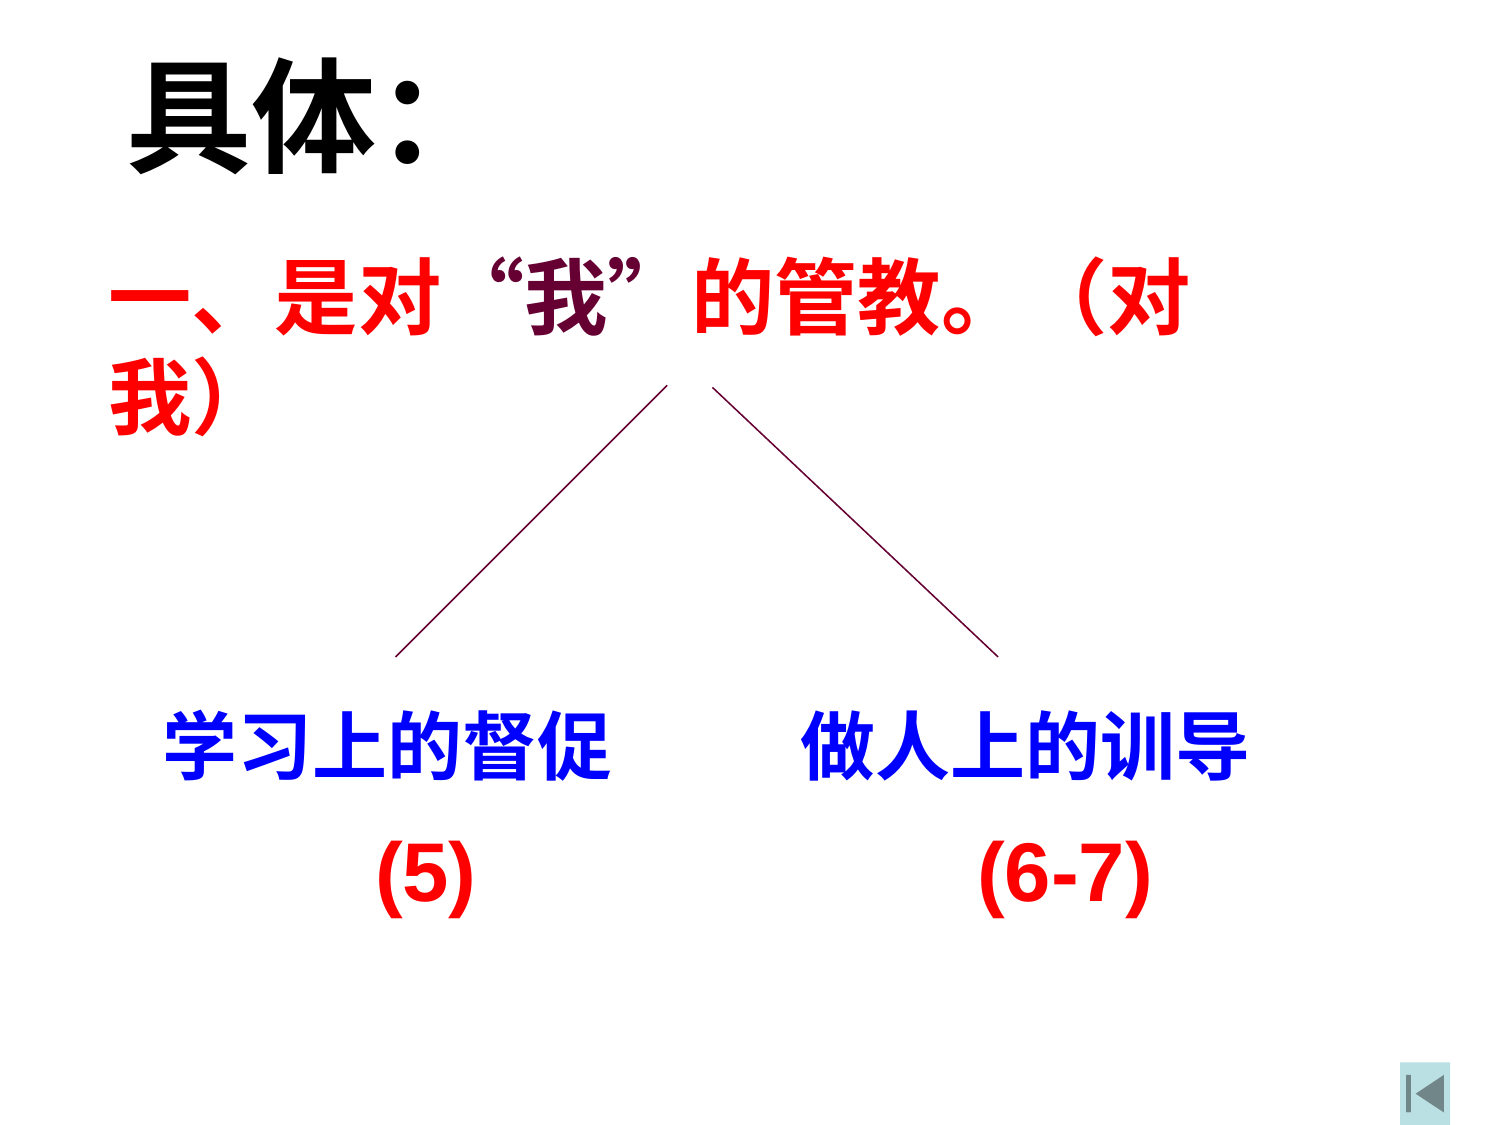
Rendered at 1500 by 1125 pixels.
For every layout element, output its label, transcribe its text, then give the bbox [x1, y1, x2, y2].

text_box 做人上的训导 [785, 692, 1412, 798]
text_box (5) [360, 810, 632, 926]
text_box (6-7) [962, 810, 1341, 926]
text_box 具体： [112, 30, 561, 196]
text_box 一、是对“我”的管教。（对我） [93, 237, 1365, 453]
text_box [1400, 1062, 1451, 1125]
text_box 学习上的督促 [147, 692, 762, 798]
